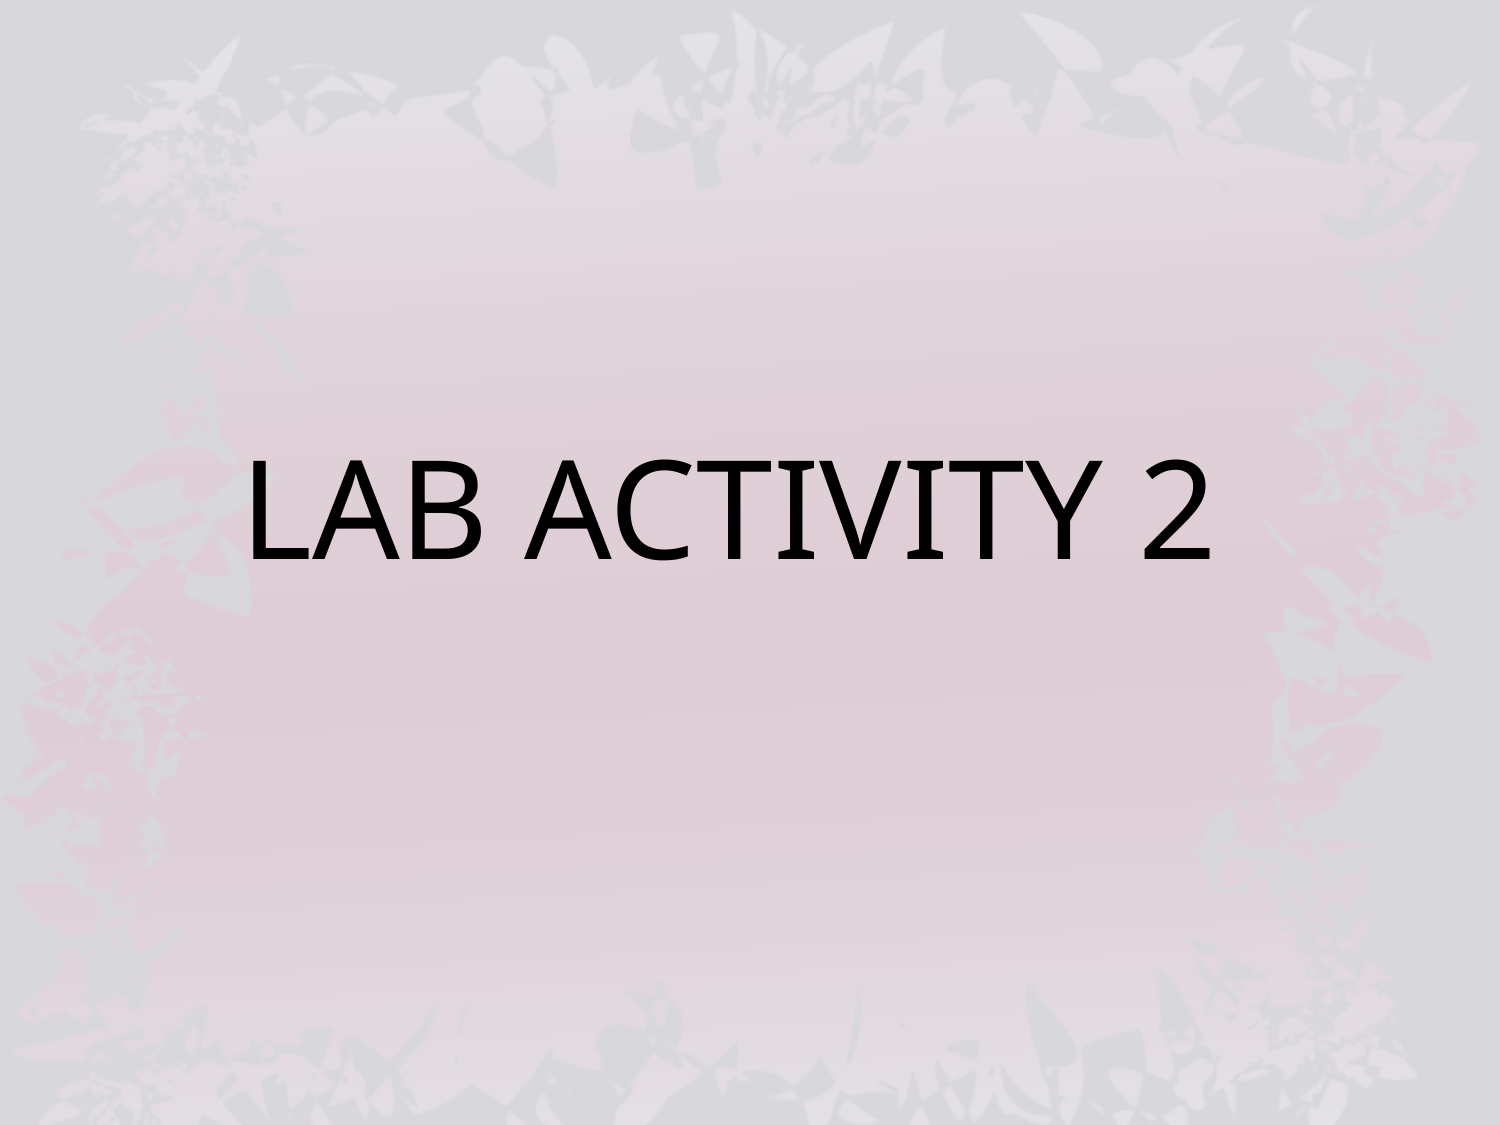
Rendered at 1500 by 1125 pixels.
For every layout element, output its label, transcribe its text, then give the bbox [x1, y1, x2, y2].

text_box LAB ACTIVITY 2 [224, 375, 1500, 634]
picture [0, 0, 1500, 1125]
